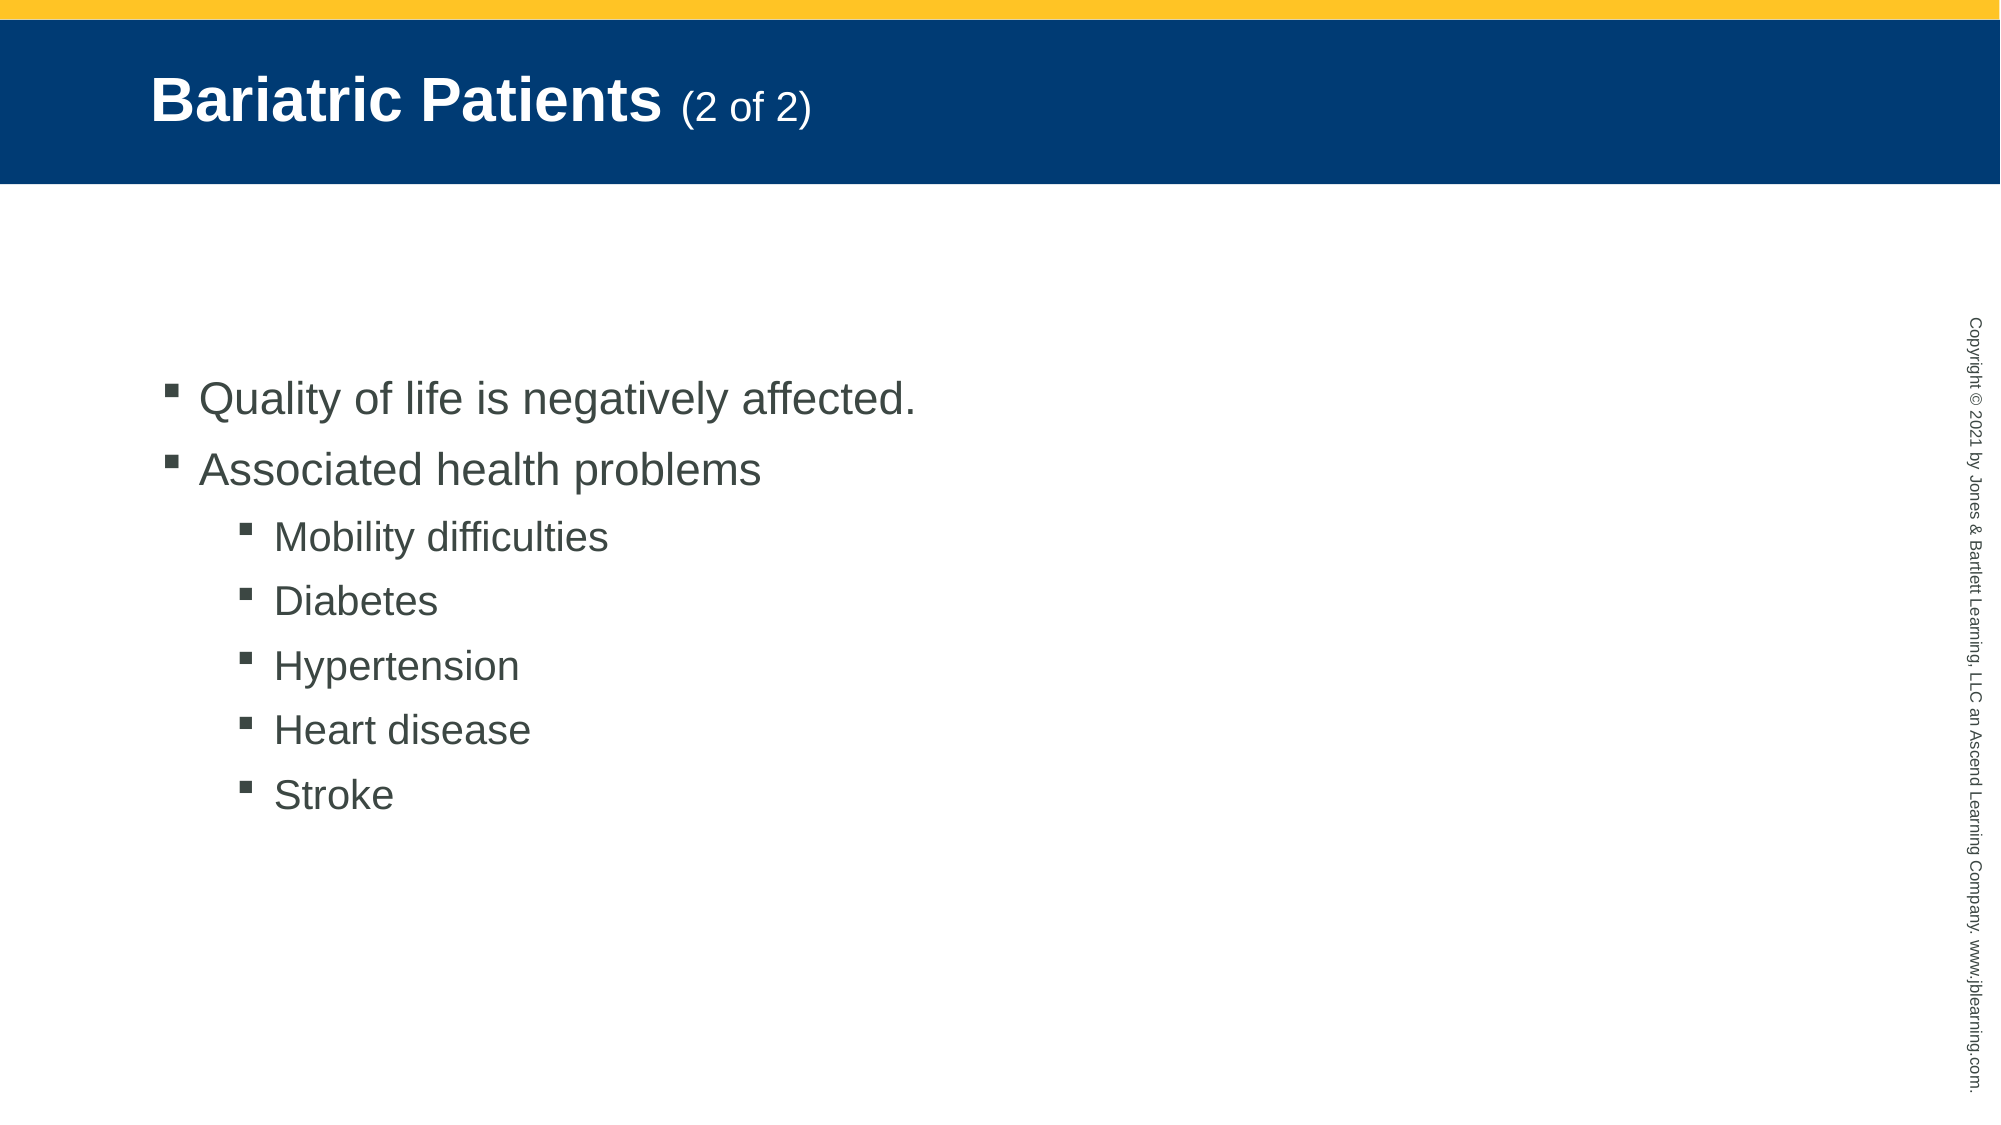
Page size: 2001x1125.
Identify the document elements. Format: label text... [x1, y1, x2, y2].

title Bariatric Patients (2 of 2) [0, 19, 2000, 185]
list Quality of life is negatively affected. Associated health problems Mobility difficulties Diabetes Hypertension Heart disease Stroke [146, 361, 1859, 1016]
